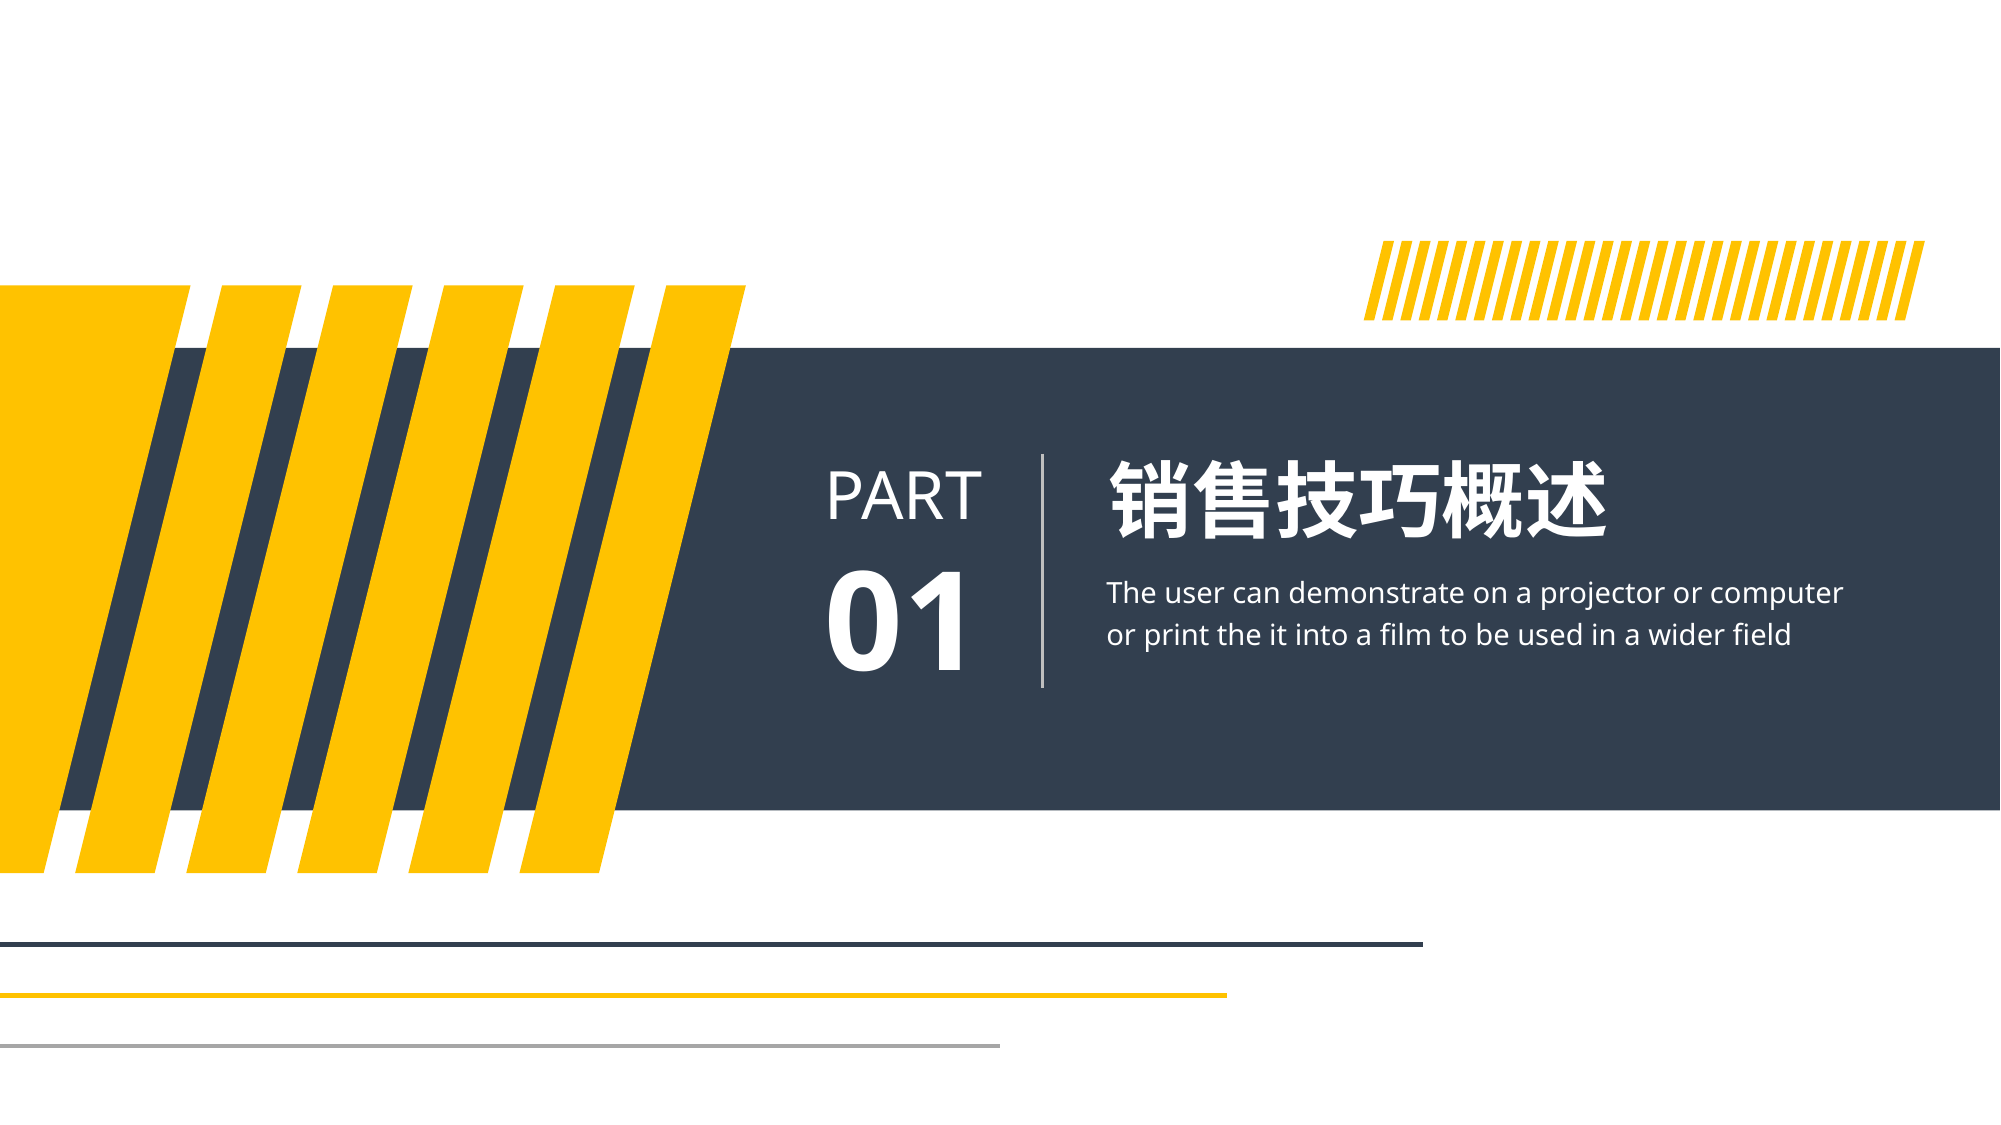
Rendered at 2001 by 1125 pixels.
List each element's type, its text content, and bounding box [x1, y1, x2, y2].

text_box [1582, 239, 1616, 322]
text_box [1380, 239, 1414, 322]
text_box PART 01 [809, 446, 998, 706]
text_box [1545, 239, 1579, 322]
text_box [1728, 239, 1762, 322]
text_box [1600, 239, 1634, 322]
text_box [1618, 239, 1652, 322]
text_box [518, 284, 748, 875]
text_box [1508, 239, 1542, 322]
text_box [1673, 239, 1707, 322]
text_box [184, 284, 415, 875]
text_box [1838, 239, 1872, 322]
text_box [1453, 239, 1487, 322]
text_box [1527, 239, 1561, 322]
text_box [283, 347, 427, 812]
text_box [407, 284, 637, 875]
text_box [1746, 239, 1780, 322]
text_box [1490, 239, 1524, 322]
text_box [1801, 239, 1835, 322]
text_box [1765, 239, 1799, 322]
text_box [505, 347, 649, 812]
text_box [394, 347, 538, 812]
text_box [295, 284, 526, 875]
text_box [1710, 239, 1744, 322]
text_box [1655, 239, 1689, 322]
text_box [1472, 239, 1506, 322]
text_box [1398, 239, 1432, 322]
text_box [61, 347, 205, 812]
text_box [1856, 239, 1890, 322]
text_box [1563, 239, 1597, 322]
text_box [1874, 239, 1908, 322]
text_box [616, 347, 2000, 812]
text_box [1893, 239, 1927, 322]
text_box [1435, 239, 1469, 322]
text_box [1636, 239, 1670, 322]
text_box [172, 347, 316, 812]
text_box [1783, 239, 1817, 322]
text_box The user can demonstrate on a projector or computer or print the it into a film to be used in a wider field [1091, 559, 1876, 659]
text_box [1417, 239, 1451, 322]
text_box [73, 284, 303, 875]
text_box [1819, 239, 1853, 322]
text_box [0, 284, 192, 875]
text_box [1362, 239, 1396, 322]
text_box 销售技巧概述 [1094, 440, 1624, 556]
text_box [1691, 239, 1725, 322]
